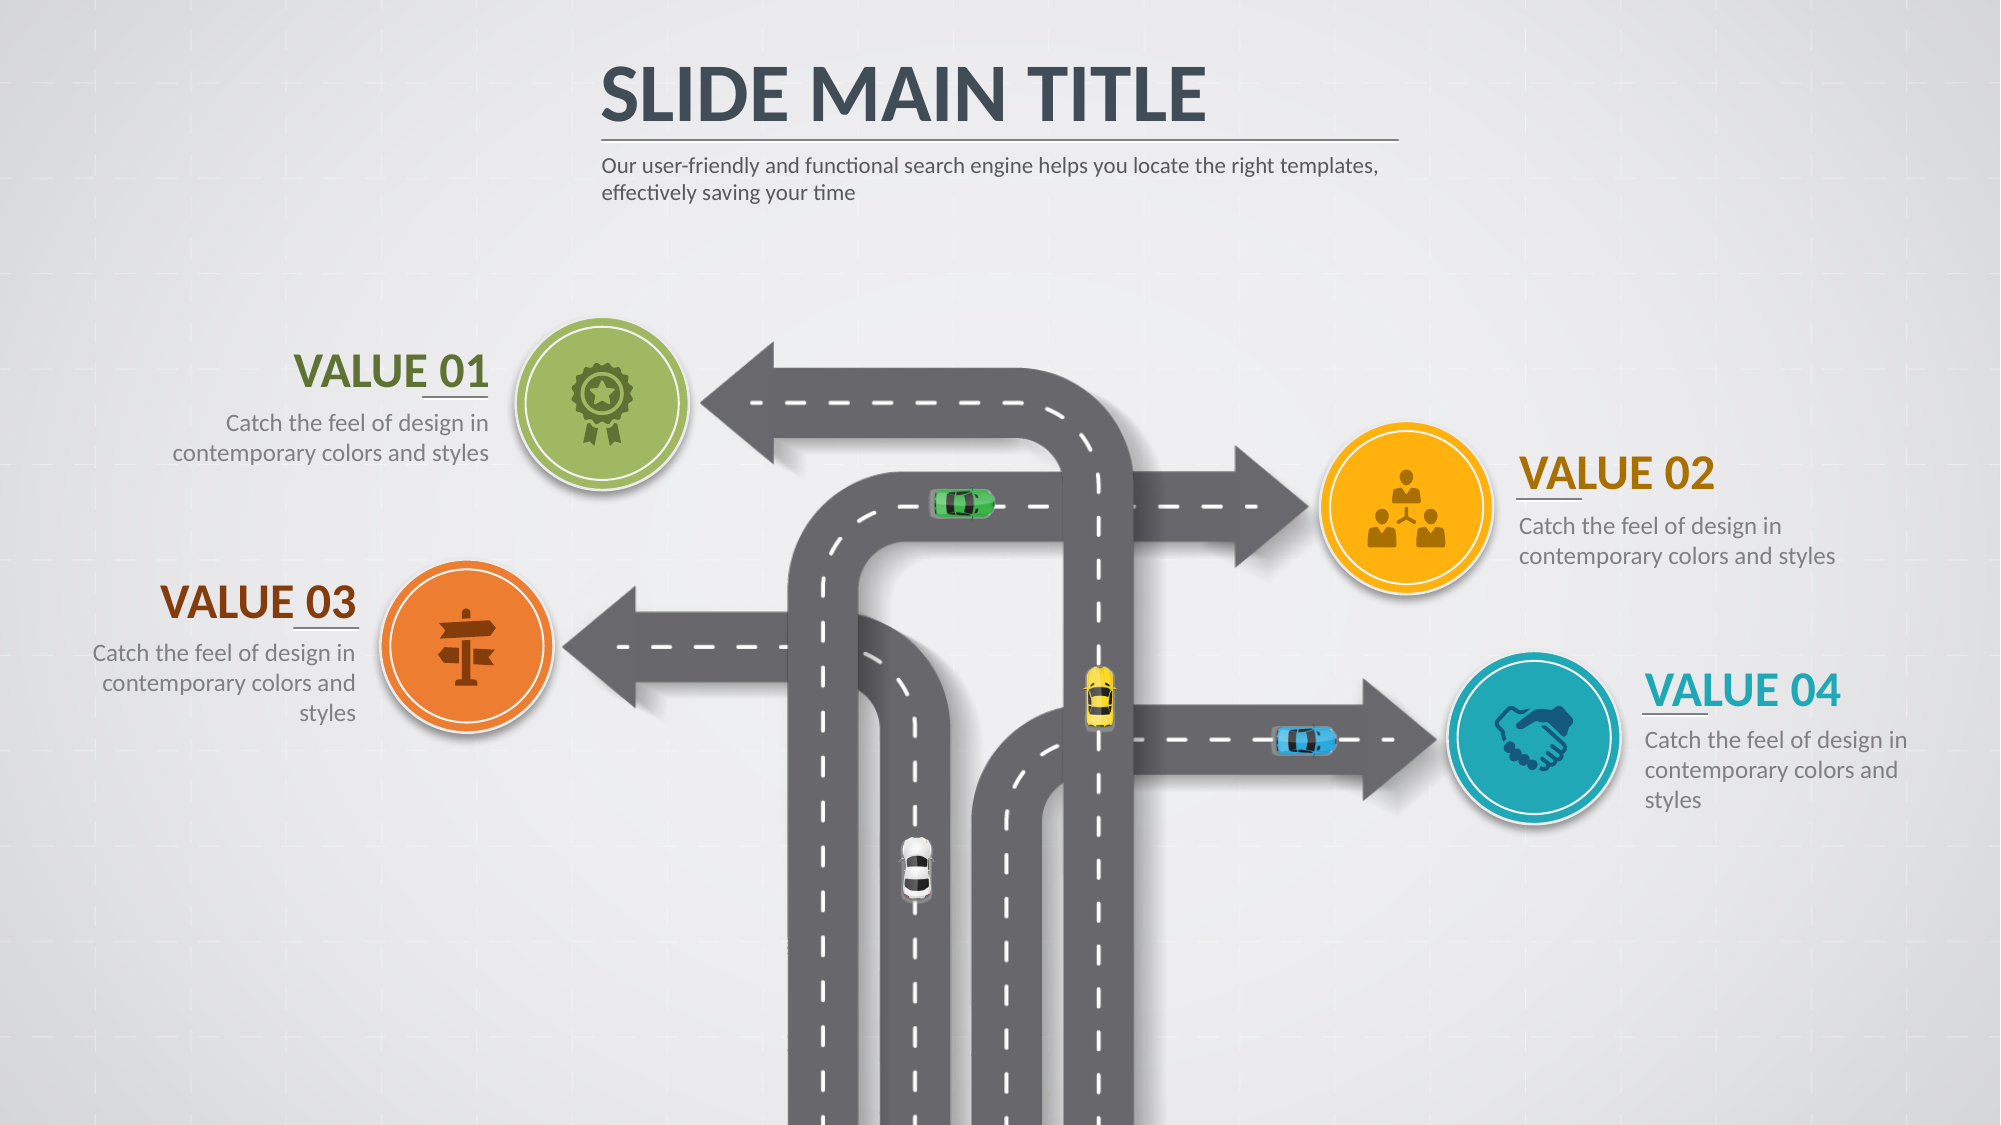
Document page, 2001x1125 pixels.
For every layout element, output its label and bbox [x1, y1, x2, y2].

text_box [1447, 650, 1621, 825]
text_box [1504, 432, 1880, 578]
text_box [515, 316, 689, 491]
text_box [585, 30, 1415, 214]
text_box [1319, 420, 1494, 595]
text_box [130, 329, 505, 476]
text_box [49, 561, 372, 736]
text_box [380, 559, 554, 733]
picture [0, 0, 2000, 1125]
text_box [1630, 648, 1938, 823]
